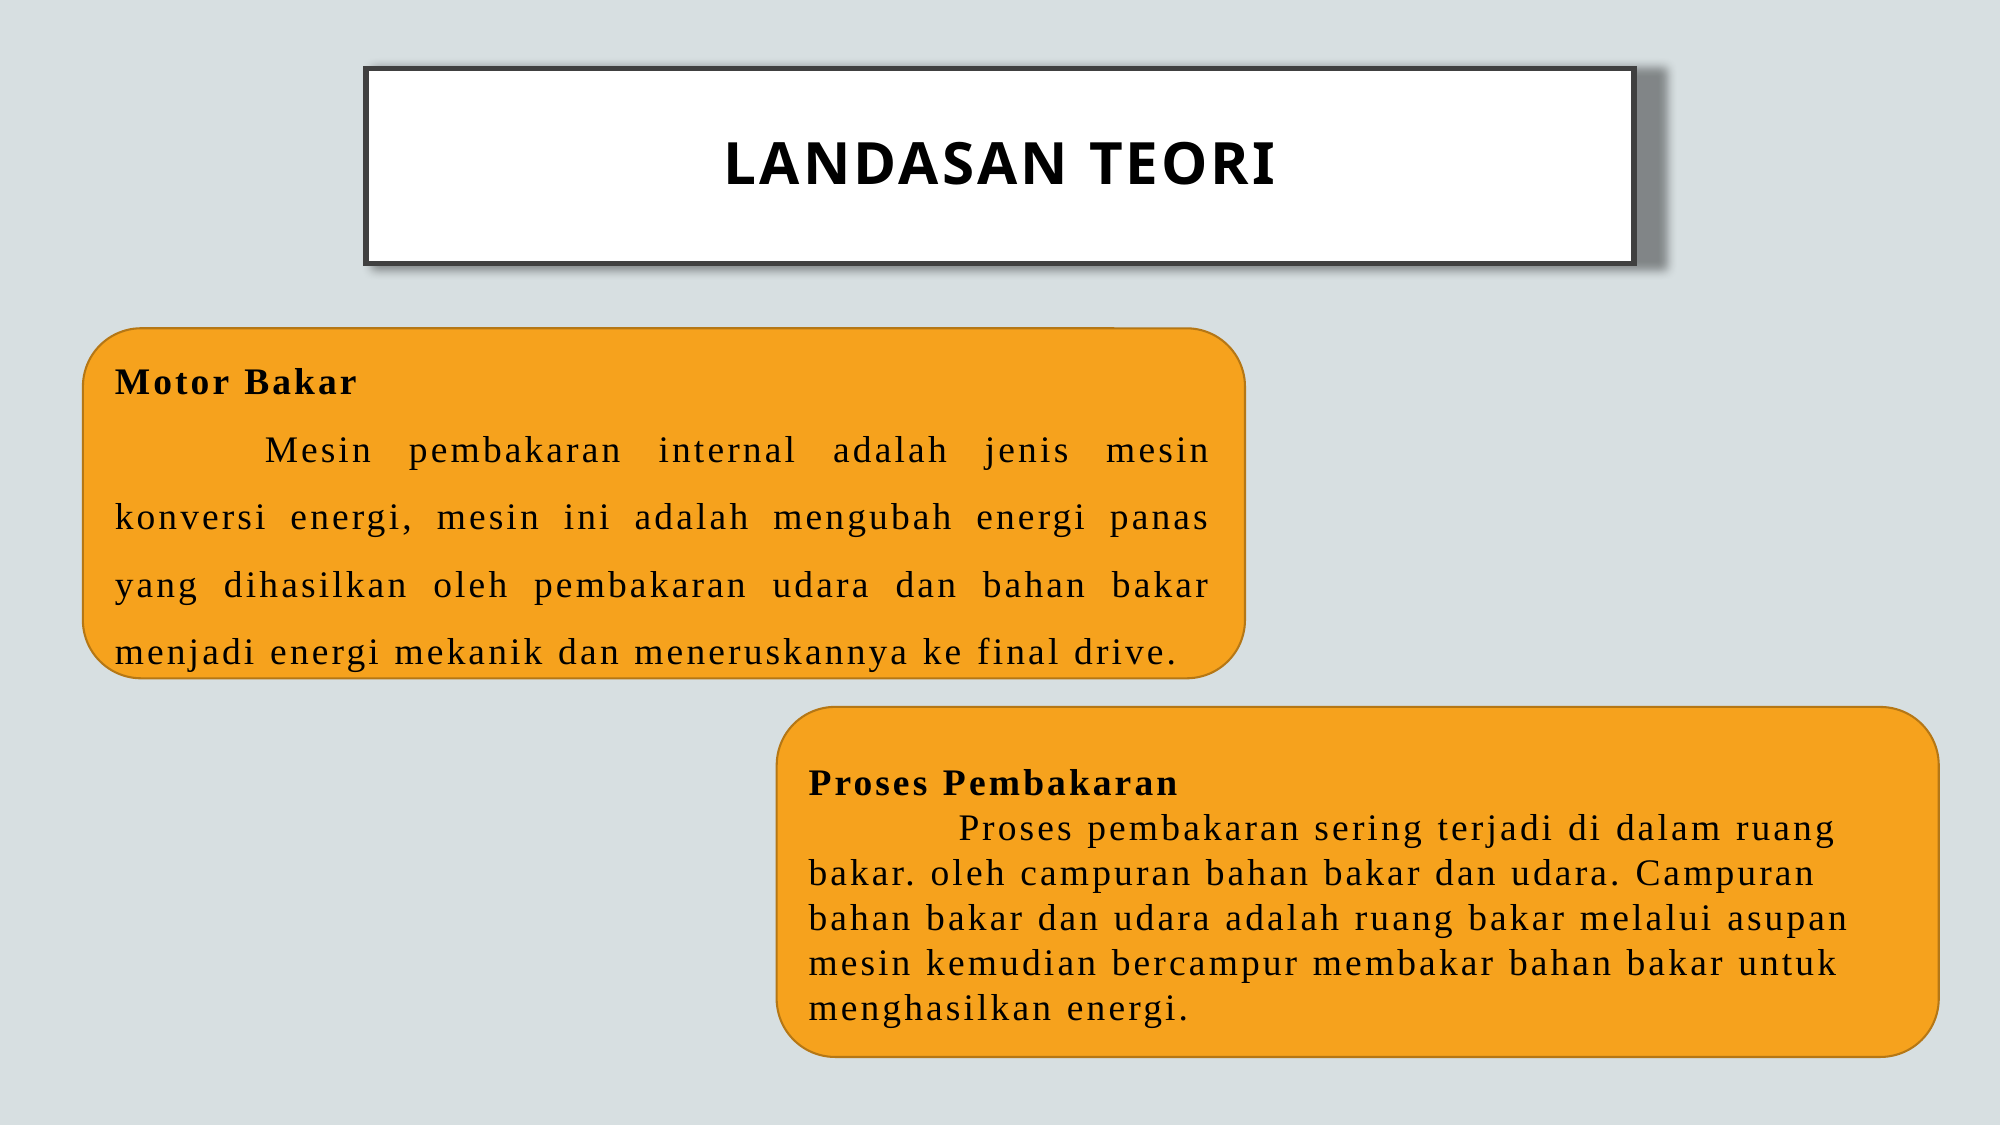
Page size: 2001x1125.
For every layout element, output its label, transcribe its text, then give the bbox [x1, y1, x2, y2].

text_box Motor Bakar Mesin pembakaran internal adalah jenis mesin konversi energi, mesin ini adalah mengubah energi panas yang dihasilkan oleh pembakaran udara dan bahan bakar menjadi energi mekanik dan meneruskannya ke final drive. [81, 327, 1247, 680]
text_box Proses Pembakaran Proses pembakaran sering terjadi di dalam ruang bakar. oleh campuran bahan bakar dan udara. Campuran bahan bakar dan udara adalah ruang bakar melalui asupan mesin kemudian bercampur membakar bahan bakar untuk menghasilkan energi. [775, 705, 1940, 1059]
title Landasan Teori [363, 66, 1637, 266]
